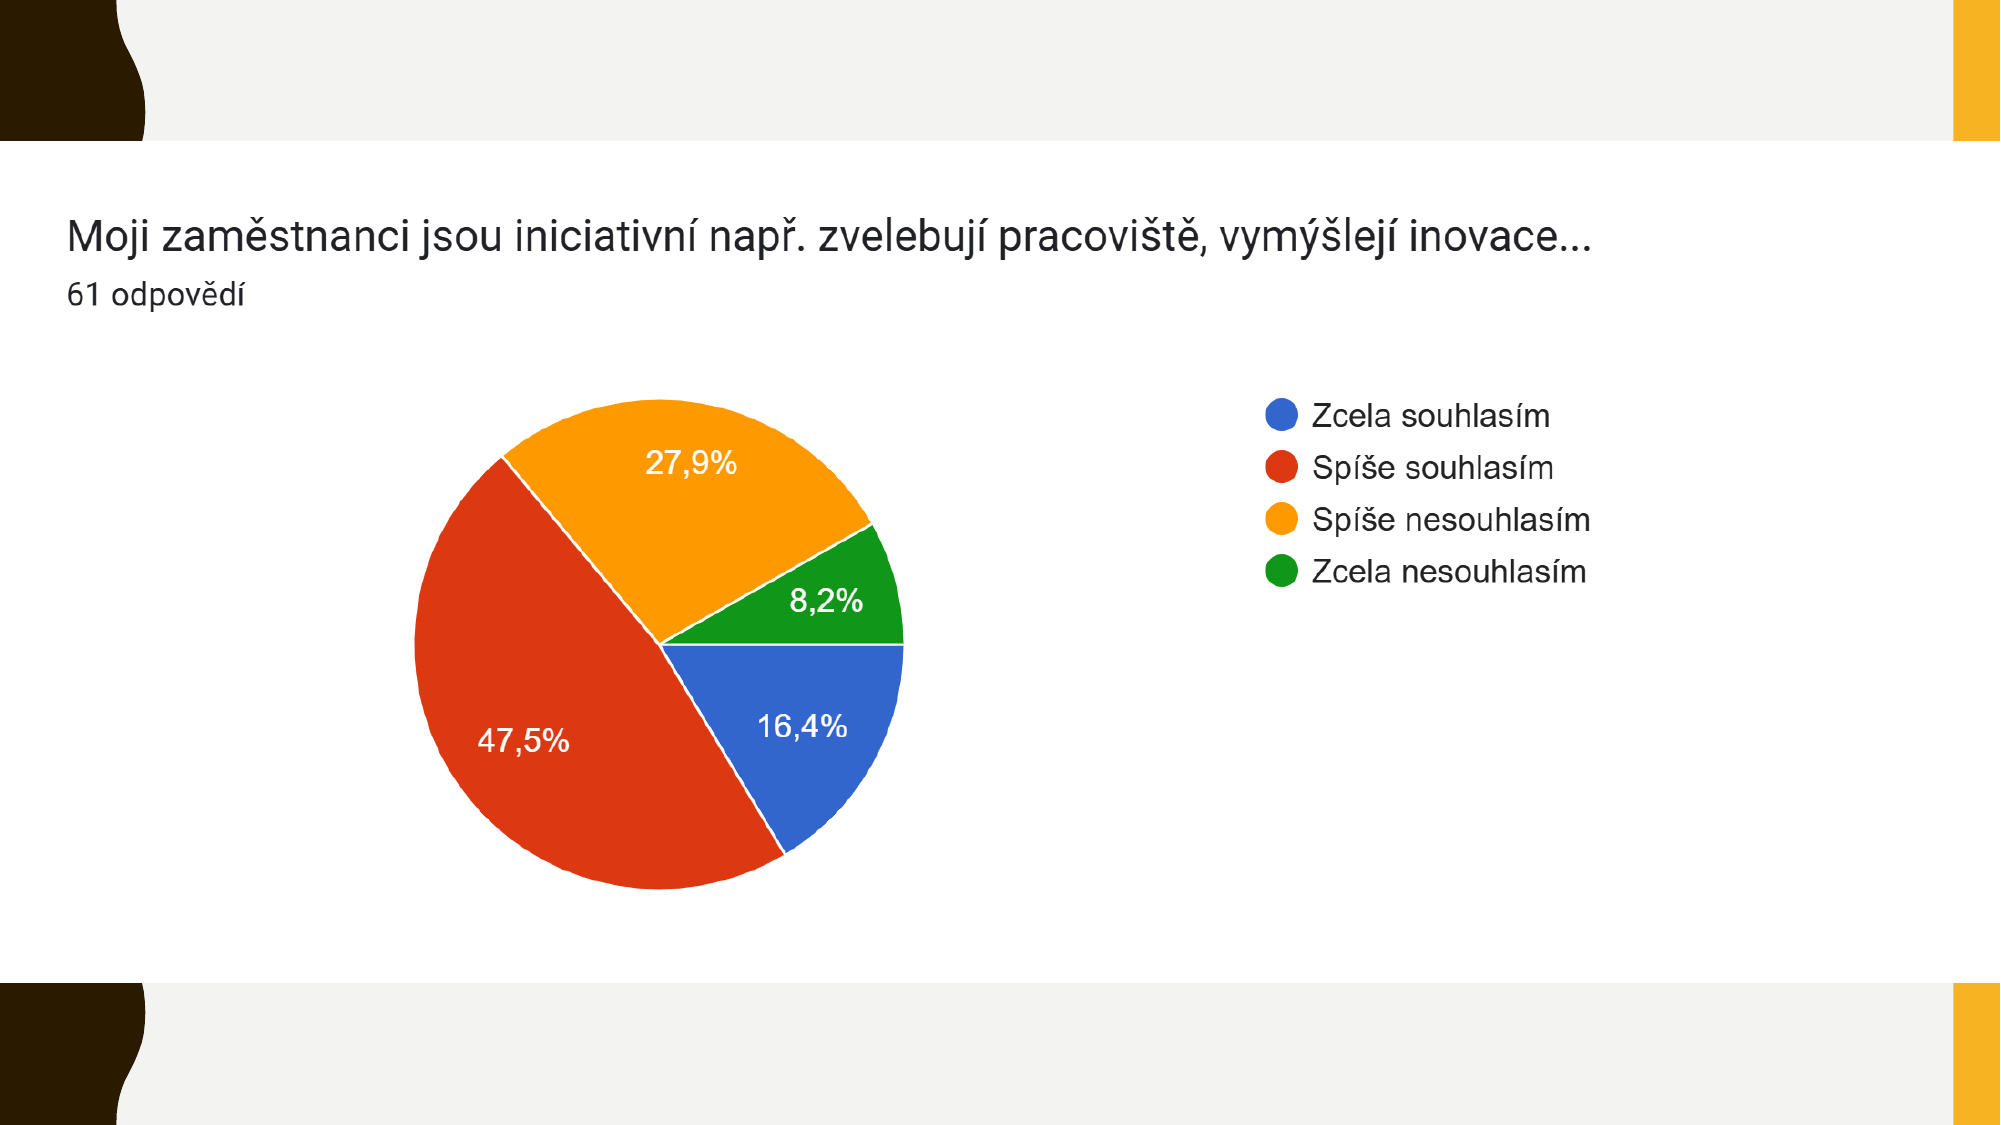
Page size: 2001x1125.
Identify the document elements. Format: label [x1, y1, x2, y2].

picture [0, 141, 2000, 984]
